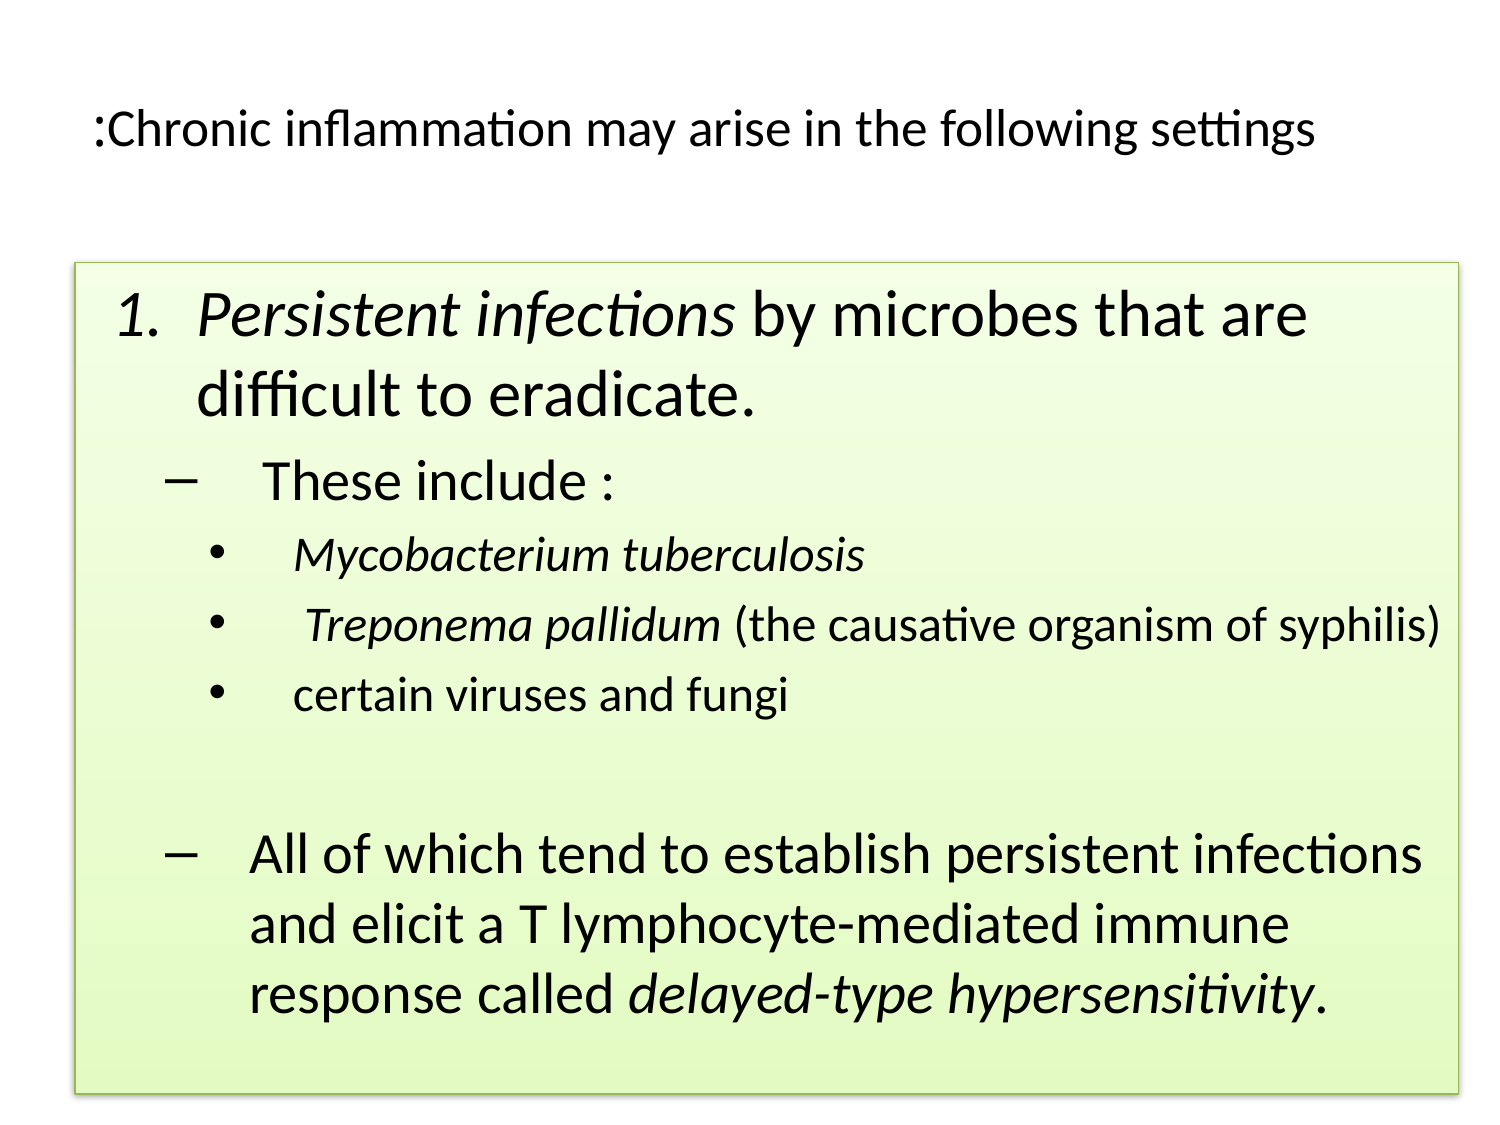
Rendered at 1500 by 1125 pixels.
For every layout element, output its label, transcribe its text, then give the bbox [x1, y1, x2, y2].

list Persistent infections by microbes that are difficult to eradicate. These include : Mycobacterium tuberculosis Treponema pallidum (the causative organism of syphilis) certain viruses and fungi All of which tend to establish persistent infections and elicit a T lymphocyte-mediated immune response called delayed-type hypersensitivity. [74, 262, 1459, 1095]
title Chronic inflammation may arise in the following settings: [76, 66, 1427, 254]
